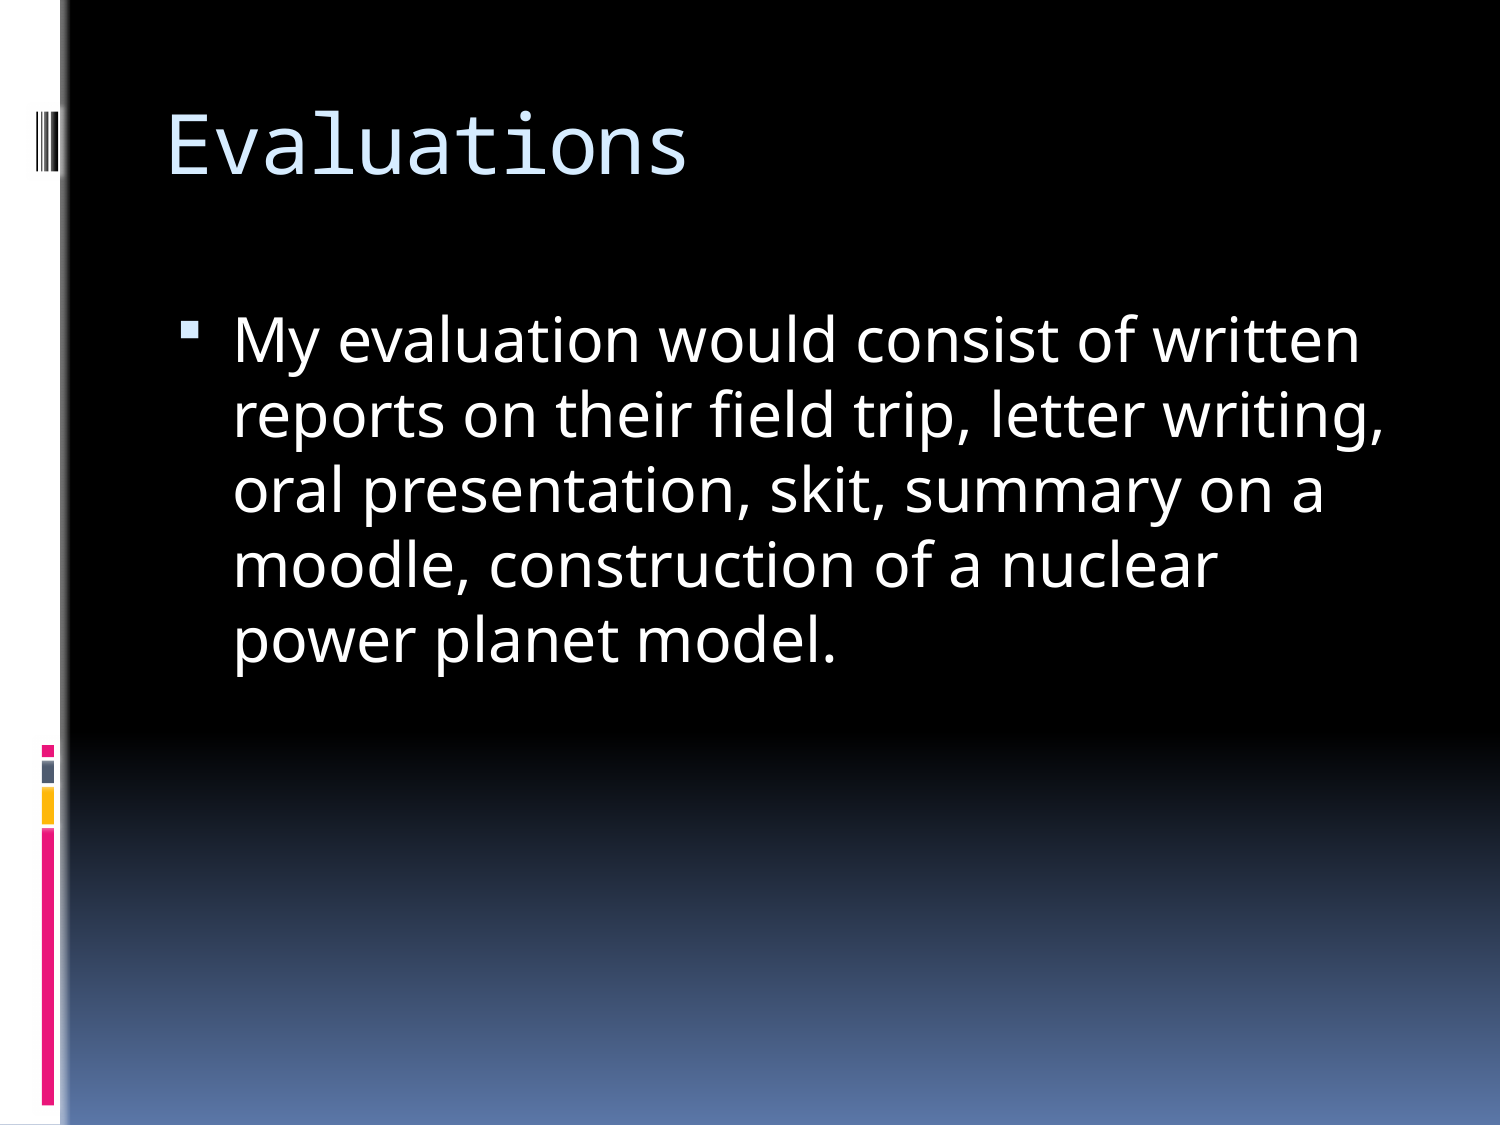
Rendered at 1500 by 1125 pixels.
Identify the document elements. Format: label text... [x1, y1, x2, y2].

list My evaluation would consist of written reports on their field trip, letter writing, oral presentation, skit, summary on a moodle, construction of a nuclear power planet model. [150, 292, 1425, 1043]
title Evaluations [150, 83, 1425, 234]
